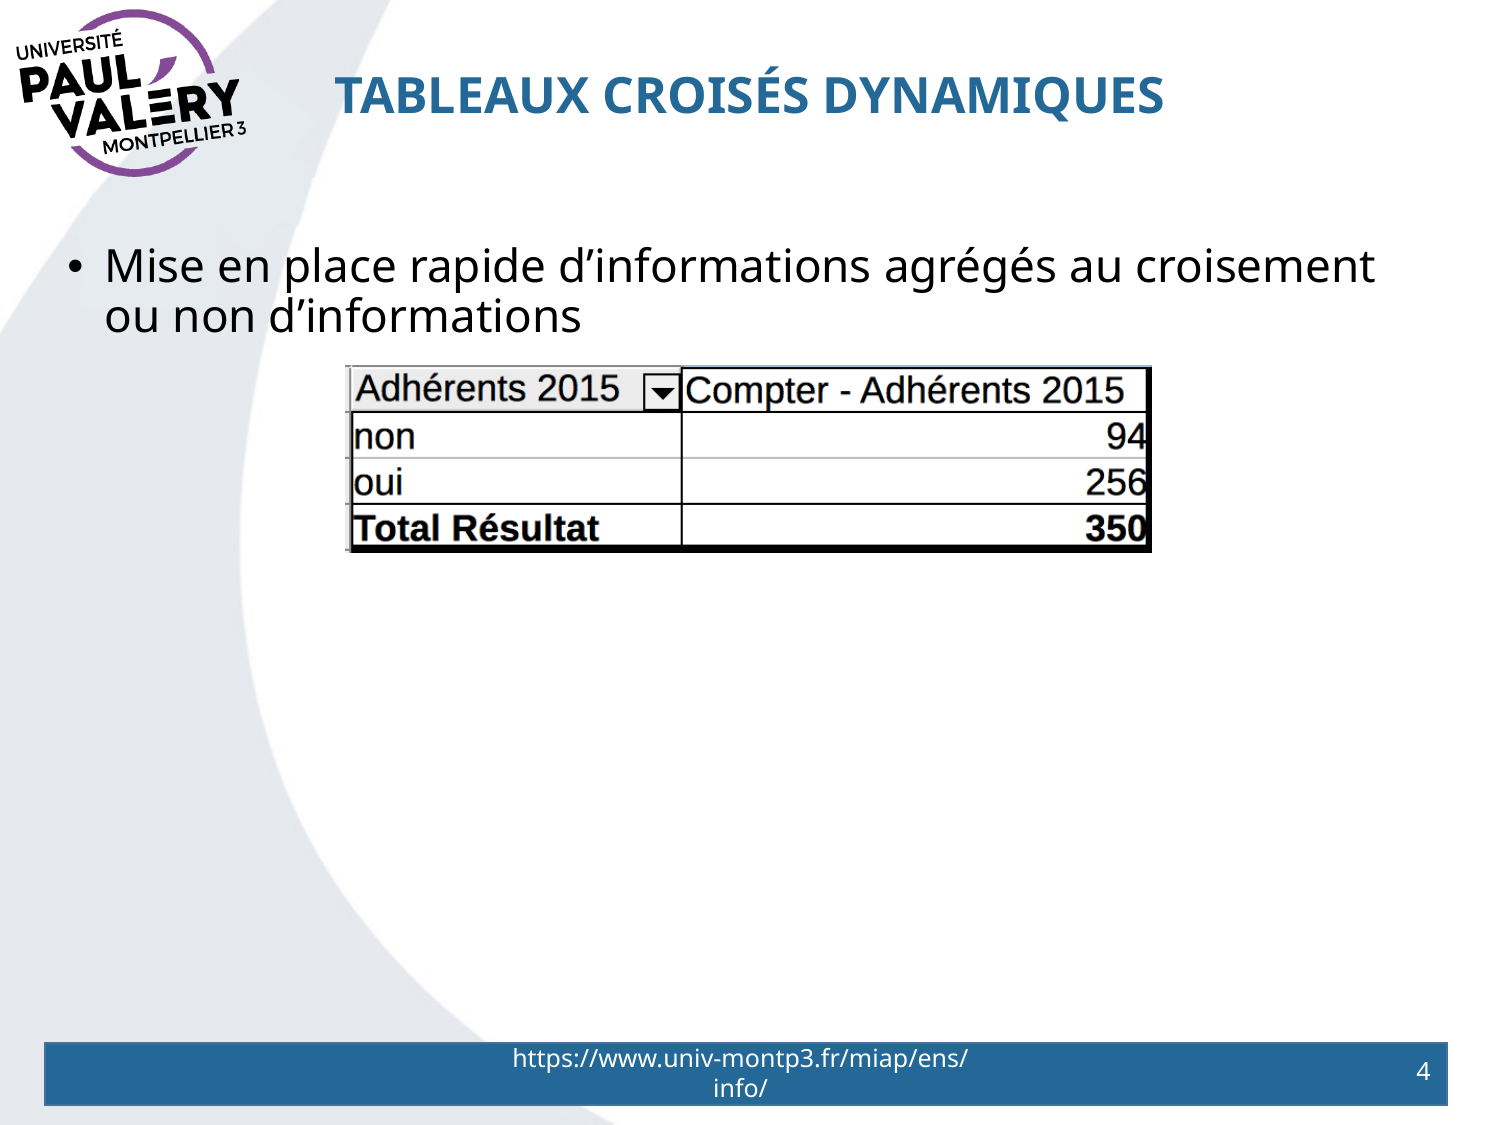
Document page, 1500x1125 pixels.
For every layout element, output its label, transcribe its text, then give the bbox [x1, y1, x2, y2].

footer https://www.univ-montp3.fr/miap/ens/info/ [478, 1042, 1004, 1103]
picture [0, 0, 1500, 1125]
slide_number 4 [1107, 1042, 1446, 1103]
list Mise en place rapide d’informations agrégés au croisement ou non d’informations [52, 235, 1446, 1001]
title Tableaux croisés dynamiques [319, 28, 1446, 168]
